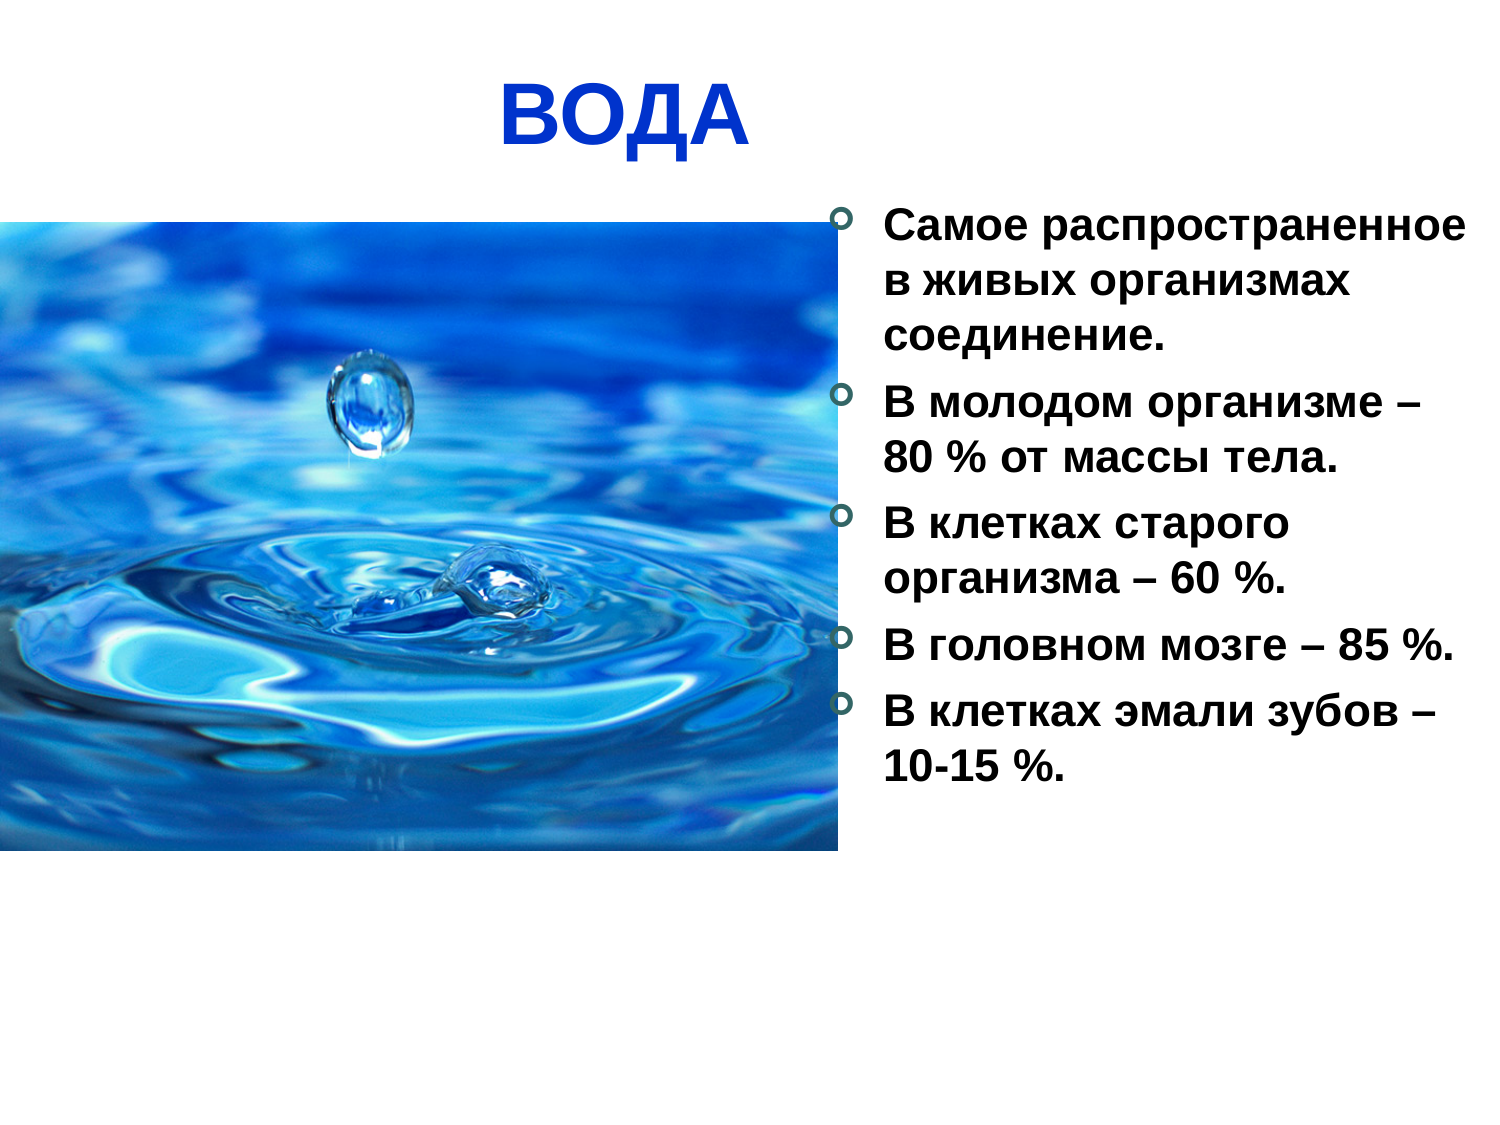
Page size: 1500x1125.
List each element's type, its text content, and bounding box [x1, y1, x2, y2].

text_box ВОДА [50, 24, 1200, 194]
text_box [0, 222, 838, 851]
text_box Самое распространенное в живых организмах соединение. В молодом организме – 80 % от массы тела. В клетках старого организма – 60 %. В головном мозге – 85 %. В клетках эмали зубов – 10-15 %. [812, 187, 1500, 813]
